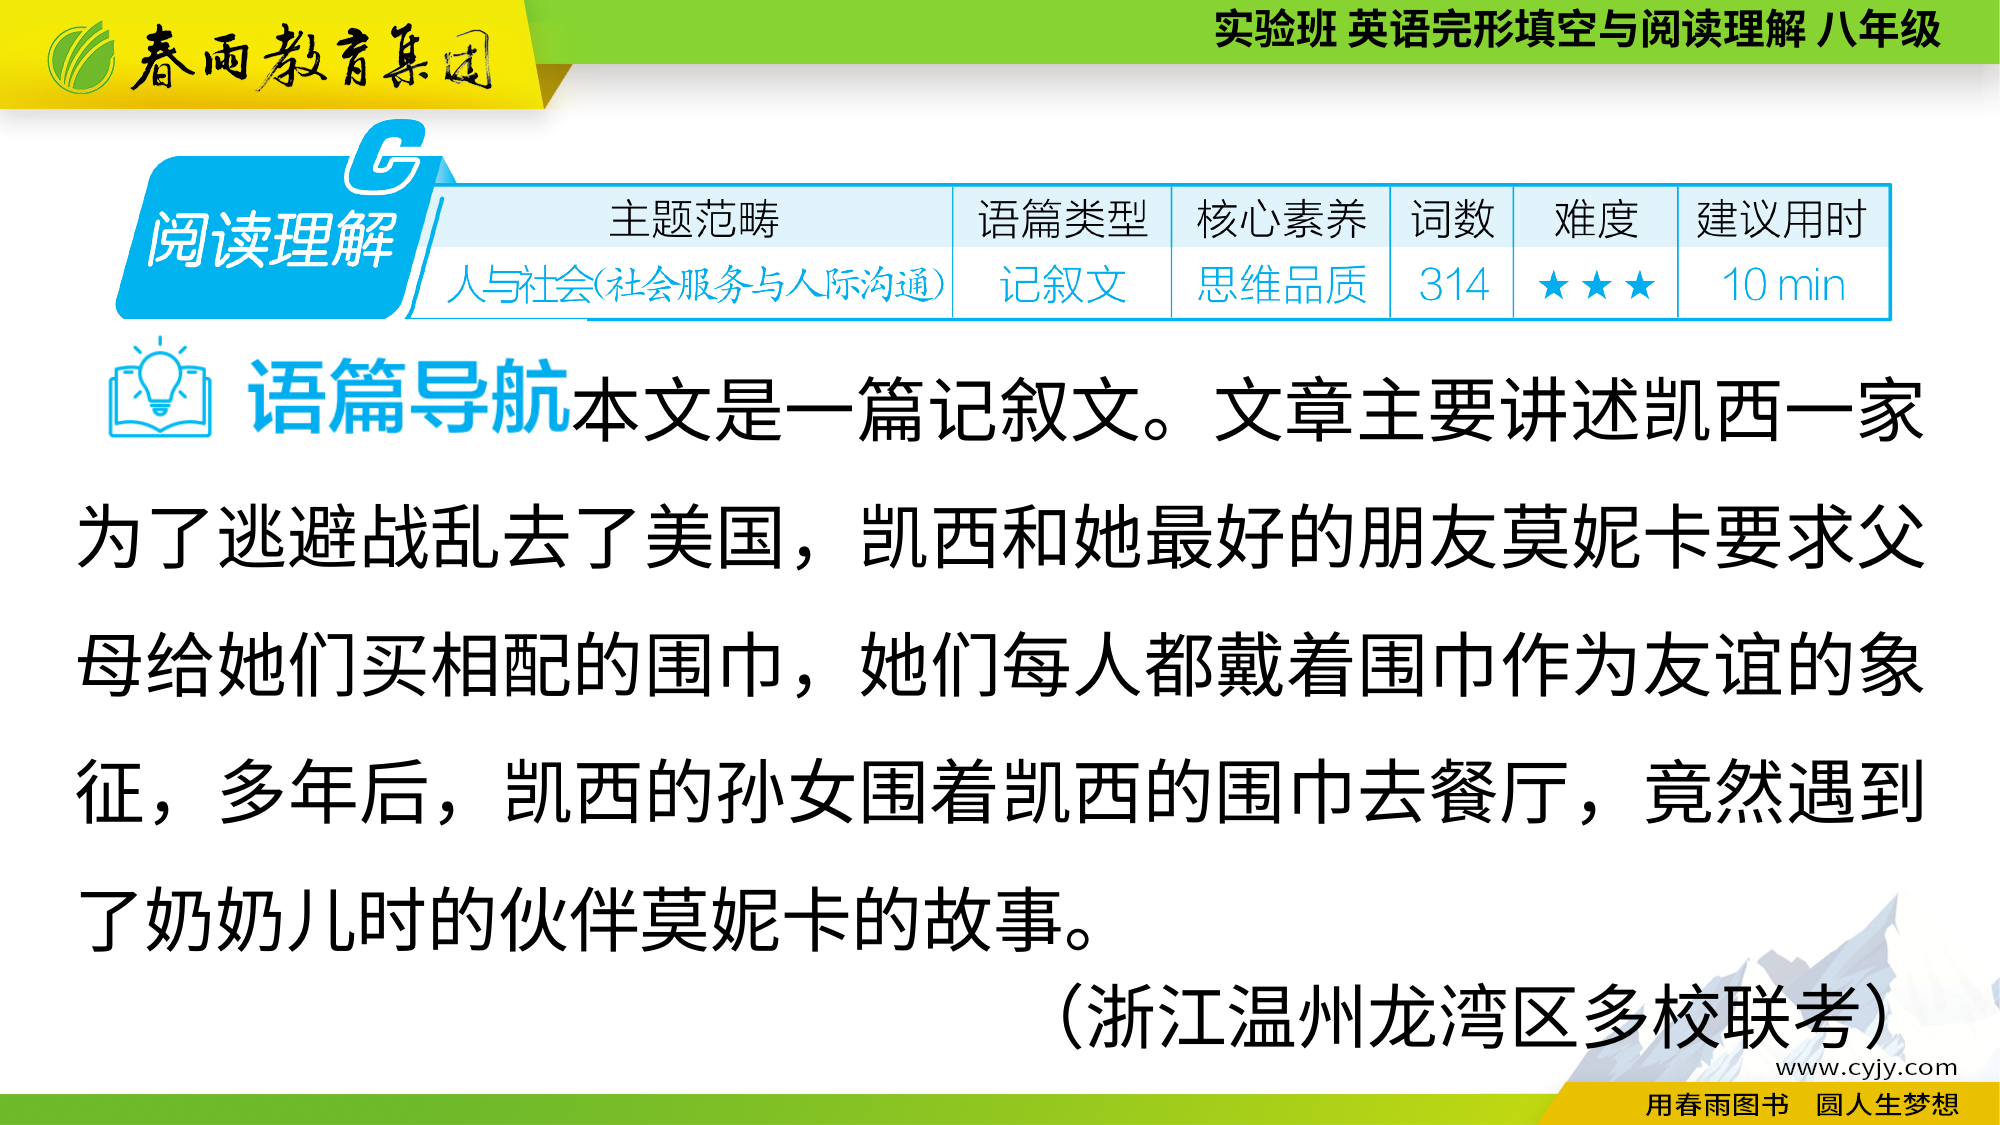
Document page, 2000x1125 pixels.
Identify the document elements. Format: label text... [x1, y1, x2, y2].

list 本文是一篇记叙文。文章主要讲述凯西一家为了逃避战乱去了美国，凯西和她最好的朋友莫妮卡要求父母给她们买相配的围巾，她们每人都戴着围巾作为友谊的象征，多年后，凯西的孙女围着凯西的围巾去餐厅，竟然遇到了奶奶儿时的伙伴莫妮卡的故事。 [59, 315, 1944, 959]
picture [0, 0, 2000, 1125]
text_box （浙江温州龙湾区多校联考） [64, 922, 1949, 1065]
